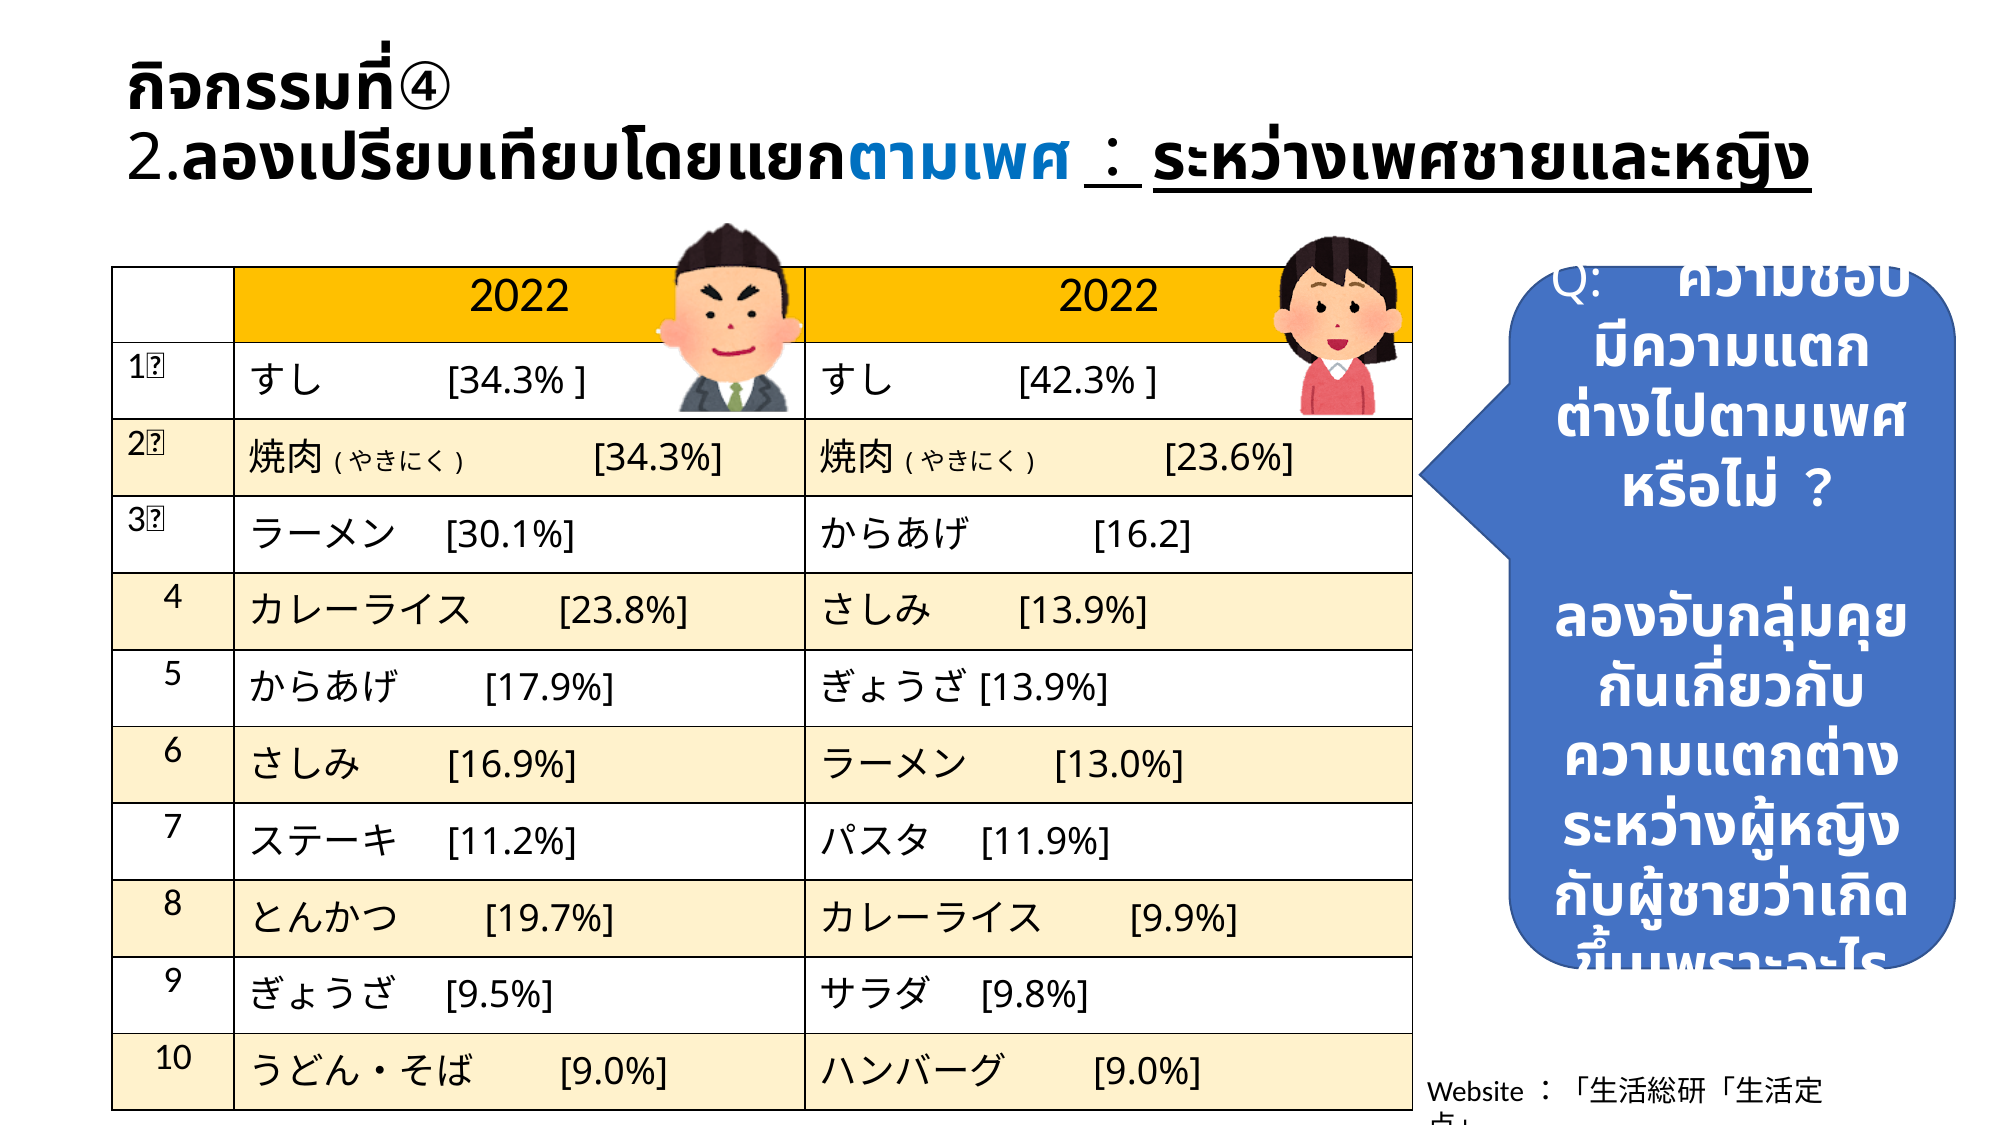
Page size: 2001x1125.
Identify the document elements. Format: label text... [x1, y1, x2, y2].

table_cell すし [42.3% ] [806, 343, 1268, 418]
table_cell 5 [113, 651, 233, 726]
table_cell カレーライス [9.9%] [806, 881, 1412, 956]
table_cell 1👑 [113, 343, 233, 418]
picture [651, 211, 812, 416]
table_cell パスタ [11.9%] [806, 804, 1412, 879]
table_cell ステーキ [11.2%] [235, 804, 804, 879]
table_cell ぎょうざ[13.9%] [806, 651, 1412, 726]
table_cell ラーメン [13.0%] [806, 727, 1412, 802]
table_cell ぎょうざ [9.5%] [235, 958, 804, 1033]
text_box Website：「生活総研「生活定点」 [1412, 1064, 1858, 1125]
table_cell 焼肉(やきにく) [34.3%] [235, 420, 804, 495]
table_cell ラーメン [30.1%] [235, 497, 804, 572]
table_header 2022 [812, 268, 1268, 342]
title กิจกรรมที่④ 2.ลองเปรียบเทียบโดยแยกตามเพศ：ระหว่างเพศชายและหญิง [111, 14, 1837, 232]
table_cell からあげ [17.9%] [235, 651, 804, 726]
table_cell さしみ [13.9%] [806, 574, 1412, 649]
table_cell 7 [113, 804, 233, 879]
table_cell すし [42.3% ] [1408, 343, 1412, 418]
table_cell カレーライス [23.8%] [235, 574, 804, 649]
list [1522, 1063, 2000, 1111]
table_cell とんかつ [19.7%] [235, 881, 804, 956]
table_cell ハンバーグ [9.0%] [806, 1034, 1412, 1109]
table_cell 6 [113, 727, 233, 802]
table_cell 2👑 [113, 420, 233, 495]
table_cell 4 [113, 574, 233, 649]
table_cell からあげ [16.2] [806, 497, 1412, 572]
table_cell 10 [113, 1034, 233, 1109]
table_header 2022 [235, 268, 651, 342]
table_header [113, 268, 233, 342]
picture [1268, 220, 1408, 425]
table_cell うどん・そば [9.0%] [235, 1034, 804, 1109]
table_cell 8 [113, 881, 233, 956]
table_cell さしみ [16.9%] [235, 727, 804, 802]
table_cell 焼肉(やきにく) [23.6%] [806, 420, 1412, 495]
table_header 2022 [1408, 268, 1412, 342]
table_cell すし [34.3% ] [235, 343, 804, 418]
table_cell 3👑 [113, 497, 233, 572]
text_box Q: ความชอบมีความแตกต่างไปตามเพศหรือไม่？ ลองจับกลุ่มคุยกันเกี่ยวกับความแตกต่างระหว่างผู้หญิงกับผู้ชายว่าเกิดขึ้นเพราะอะไร [1418, 265, 1956, 970]
table_cell 9 [113, 958, 233, 1033]
table_cell サラダ [9.8%] [806, 958, 1412, 1033]
